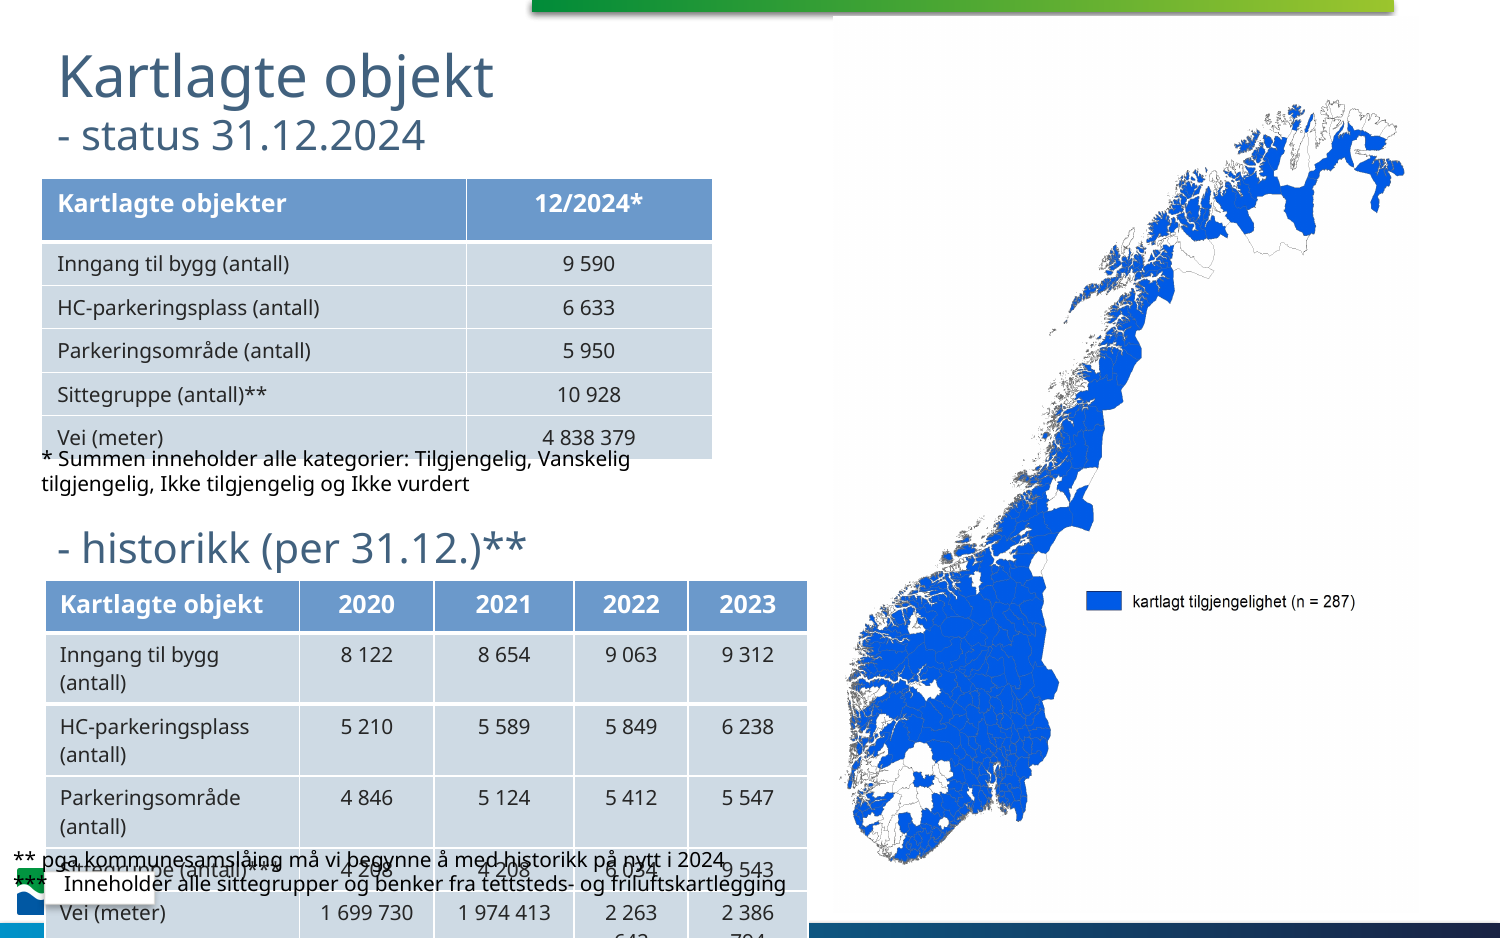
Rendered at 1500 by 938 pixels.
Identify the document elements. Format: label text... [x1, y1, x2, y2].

table_header Kartlagte objekter [42, 179, 466, 240]
table_cell Vei (meter) [46, 904, 299, 938]
table_cell 5 124 [435, 777, 573, 838]
table_header 2022 [575, 581, 687, 631]
text_box - historikk (per 31.12.)** [42, 496, 828, 580]
table_cell 4 846 [300, 777, 433, 838]
table_header 2021 [435, 581, 573, 631]
table_cell 9 063 [575, 635, 687, 702]
table_cell 9 312 [689, 635, 807, 702]
table_cell 5 950 [467, 329, 712, 372]
table_cell 5 412 [575, 777, 687, 838]
table_cell 4 838 379 [467, 416, 712, 459]
table_header Kartlagte objekt [46, 581, 299, 631]
table_cell Vei (meter) [42, 416, 466, 438]
table_cell 5 210 [300, 706, 433, 775]
table_cell 9 543 [802, 849, 807, 890]
table_cell 8 122 [300, 635, 433, 702]
table_cell 9 590 [467, 244, 712, 285]
picture [833, 16, 1419, 913]
table_cell 1 974 413 [435, 904, 573, 938]
table_header 2020 [300, 581, 433, 631]
table_cell Sittegruppe (antall)** [42, 373, 466, 415]
table_cell Inngang til bygg (antall) [42, 244, 466, 285]
table_cell 1 699 730 [300, 904, 433, 938]
table_cell 10 928 [467, 373, 712, 415]
table_cell Parkeringsområde (antall) [42, 329, 466, 372]
table_cell HC-parkeringsplass (antall) [42, 286, 466, 328]
text_box Kartlagte objekt - status 31.12.2024 [42, 24, 828, 167]
table_cell 5 589 [435, 706, 573, 775]
text_box ** pga kommunesamslåing må vi begynne å med historikk på nytt i 2024 *** Inneholder alle sittegrupper og benker fra tettsteds- og friluftskartlegging [0, 838, 802, 904]
table_cell Inngang til bygg (antall) [46, 635, 299, 702]
table_cell 5 849 [575, 706, 687, 775]
table_cell 2 386 794 [689, 892, 807, 938]
table_header 12/2024* [467, 179, 712, 240]
table_cell Parkeringsområde (antall) [46, 777, 299, 838]
table_cell 2 263 642 [575, 904, 687, 938]
text_box * Summen inneholder alle kategorier: Tilgjengelig, Vanskelig tilgjengelig, Ikke tilgjengelig og Ikke vurdert [26, 438, 711, 504]
table_header 2023 [689, 581, 807, 631]
table_cell 6 238 [689, 706, 807, 775]
table_cell HC-parkeringsplass (antall) [46, 706, 299, 775]
table_cell 8 654 [435, 635, 573, 702]
table_cell 5 547 [689, 777, 807, 847]
table_cell 6 633 [467, 286, 712, 328]
